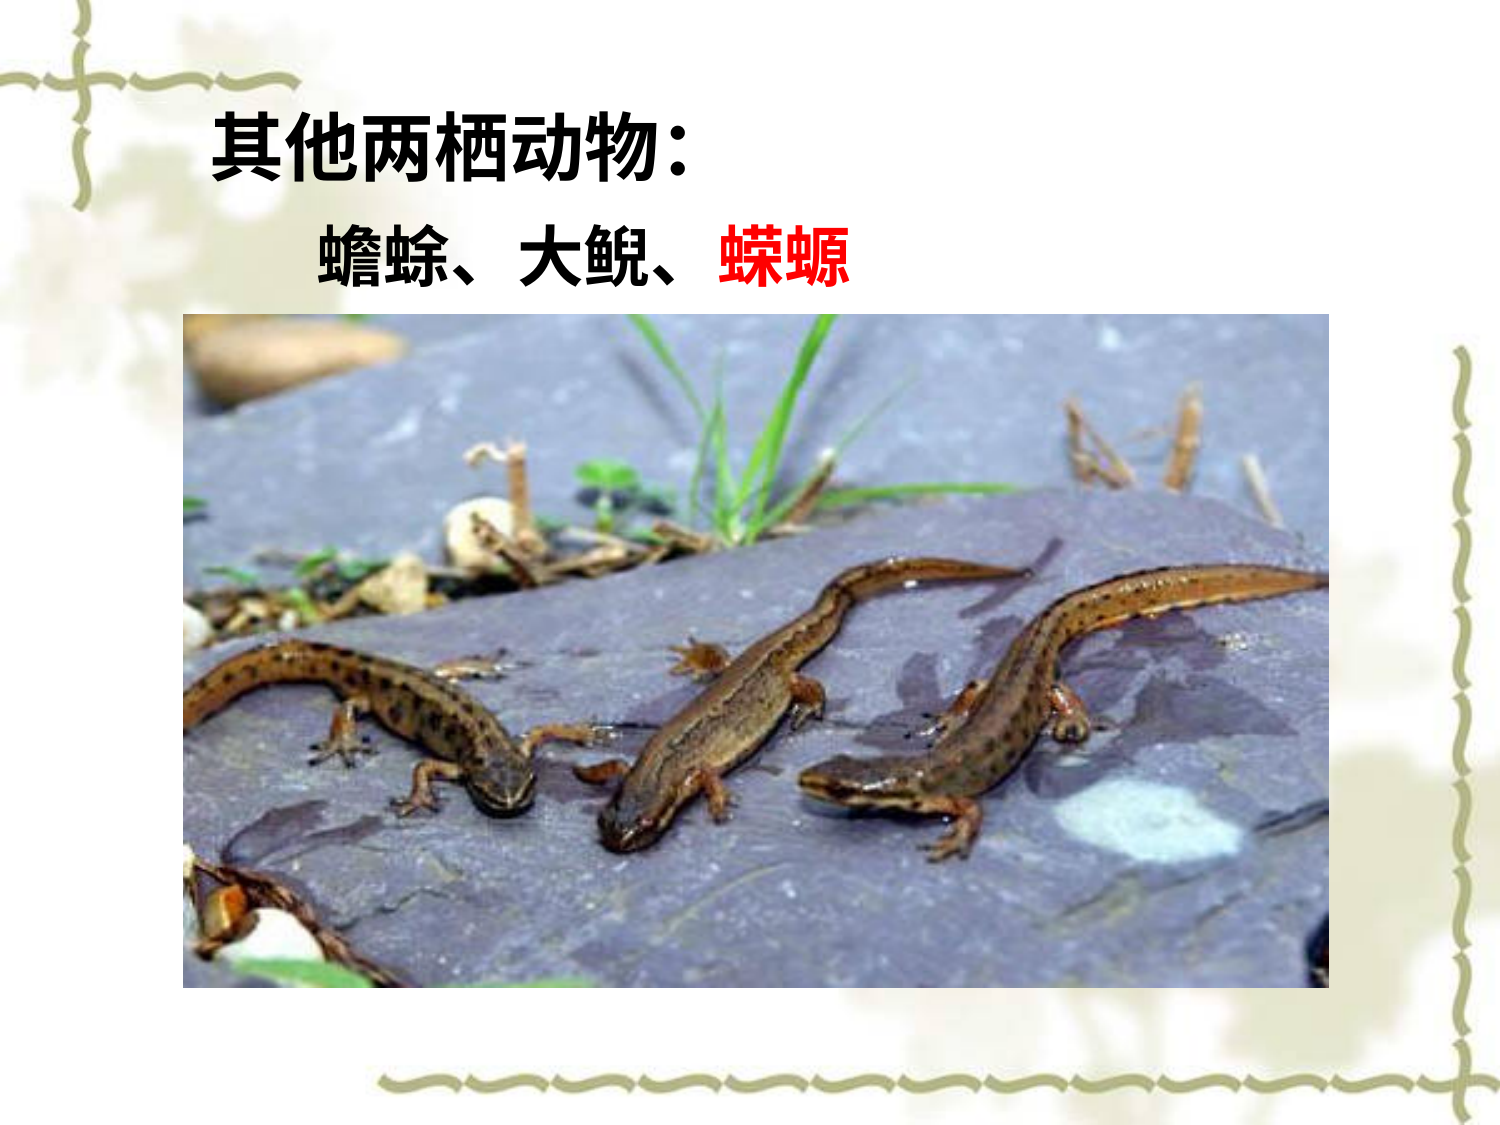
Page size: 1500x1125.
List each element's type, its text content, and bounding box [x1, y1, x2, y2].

text_box 其他两栖动物： 蟾蜍、大鲵、蝾螈 [194, 66, 1382, 303]
picture [0, 0, 1500, 1125]
